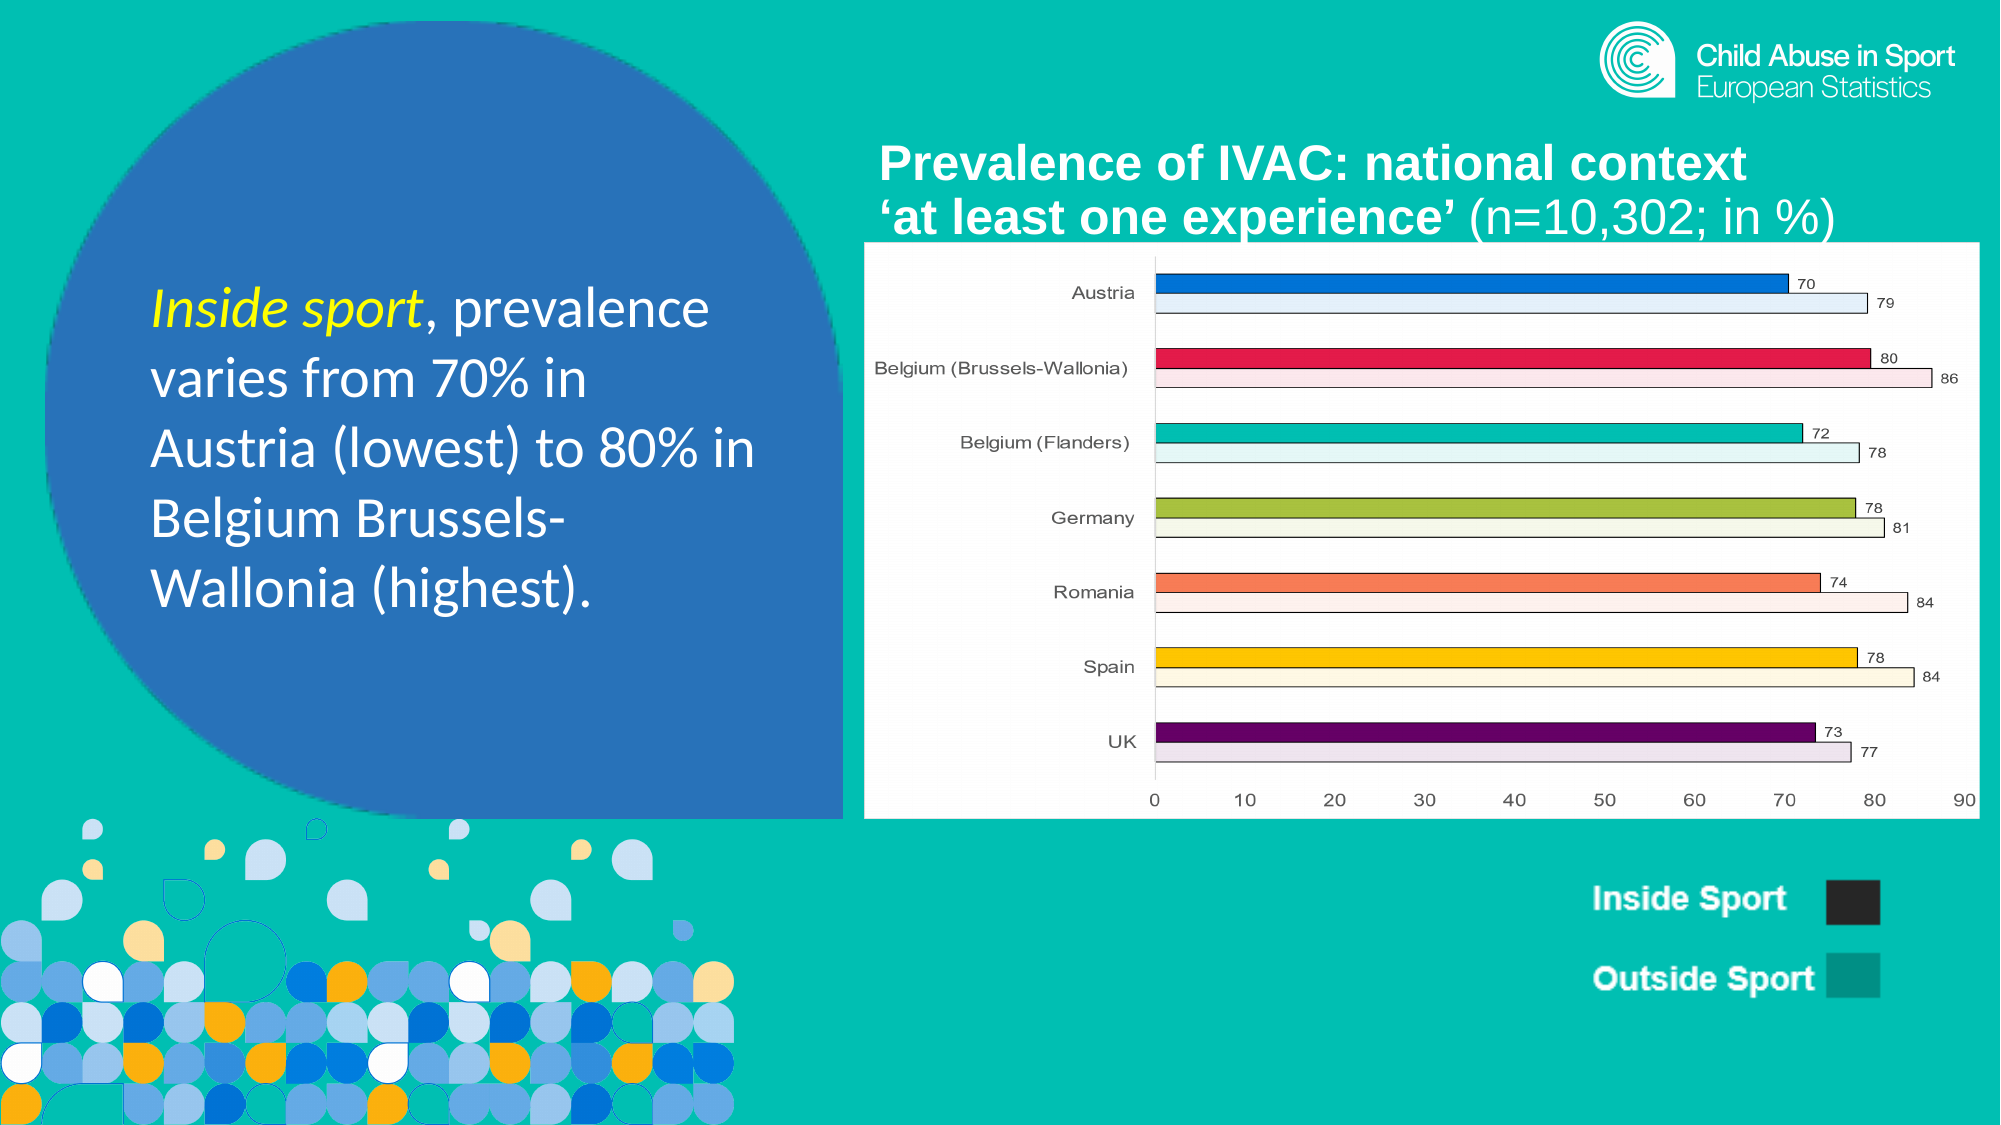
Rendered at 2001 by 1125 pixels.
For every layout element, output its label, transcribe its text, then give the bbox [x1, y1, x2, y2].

picture [0, 21, 843, 1125]
picture [1555, 0, 2000, 142]
picture [1579, 860, 1903, 1030]
picture [864, 242, 1980, 819]
text_box Prevalence of IVAC: national context ‘at least one experience’ (n=10,302; in %) [864, 130, 1865, 242]
